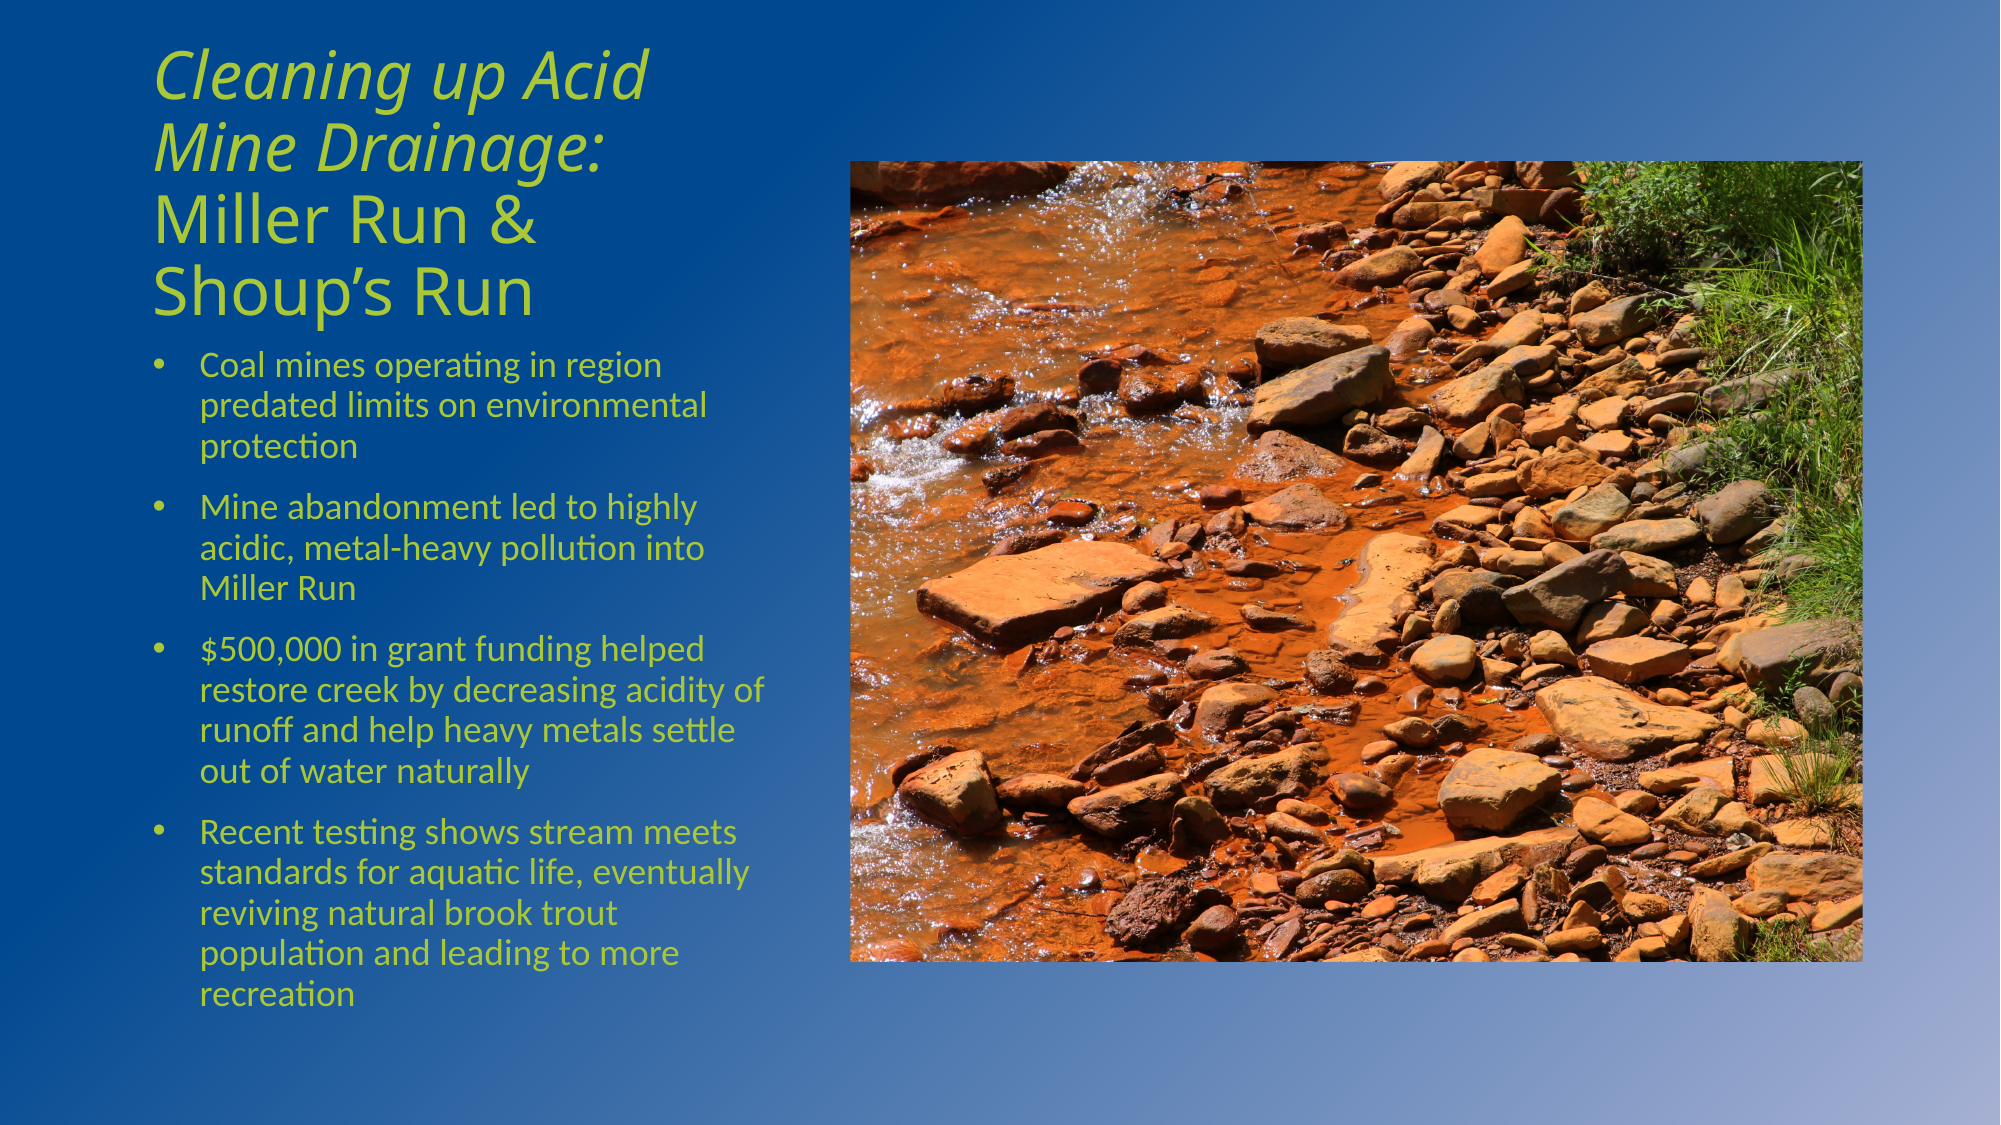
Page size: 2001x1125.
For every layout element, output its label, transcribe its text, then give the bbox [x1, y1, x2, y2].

picture [850, 161, 1863, 962]
list Coal mines operating in region predated limits on environmental protection Mine abandonment led to highly acidic, metal-heavy pollution into Miller Run $500,000 in grant funding helped restore creek by decreasing acidity of runoff and help heavy metals settle out of water naturally Recent testing shows stream meets standards for aquatic life, eventually reviving natural brook trout population and leading to more recreation [137, 337, 783, 963]
title Cleaning up Acid Mine Drainage: Miller Run & Shoup’s Run [137, 75, 783, 337]
